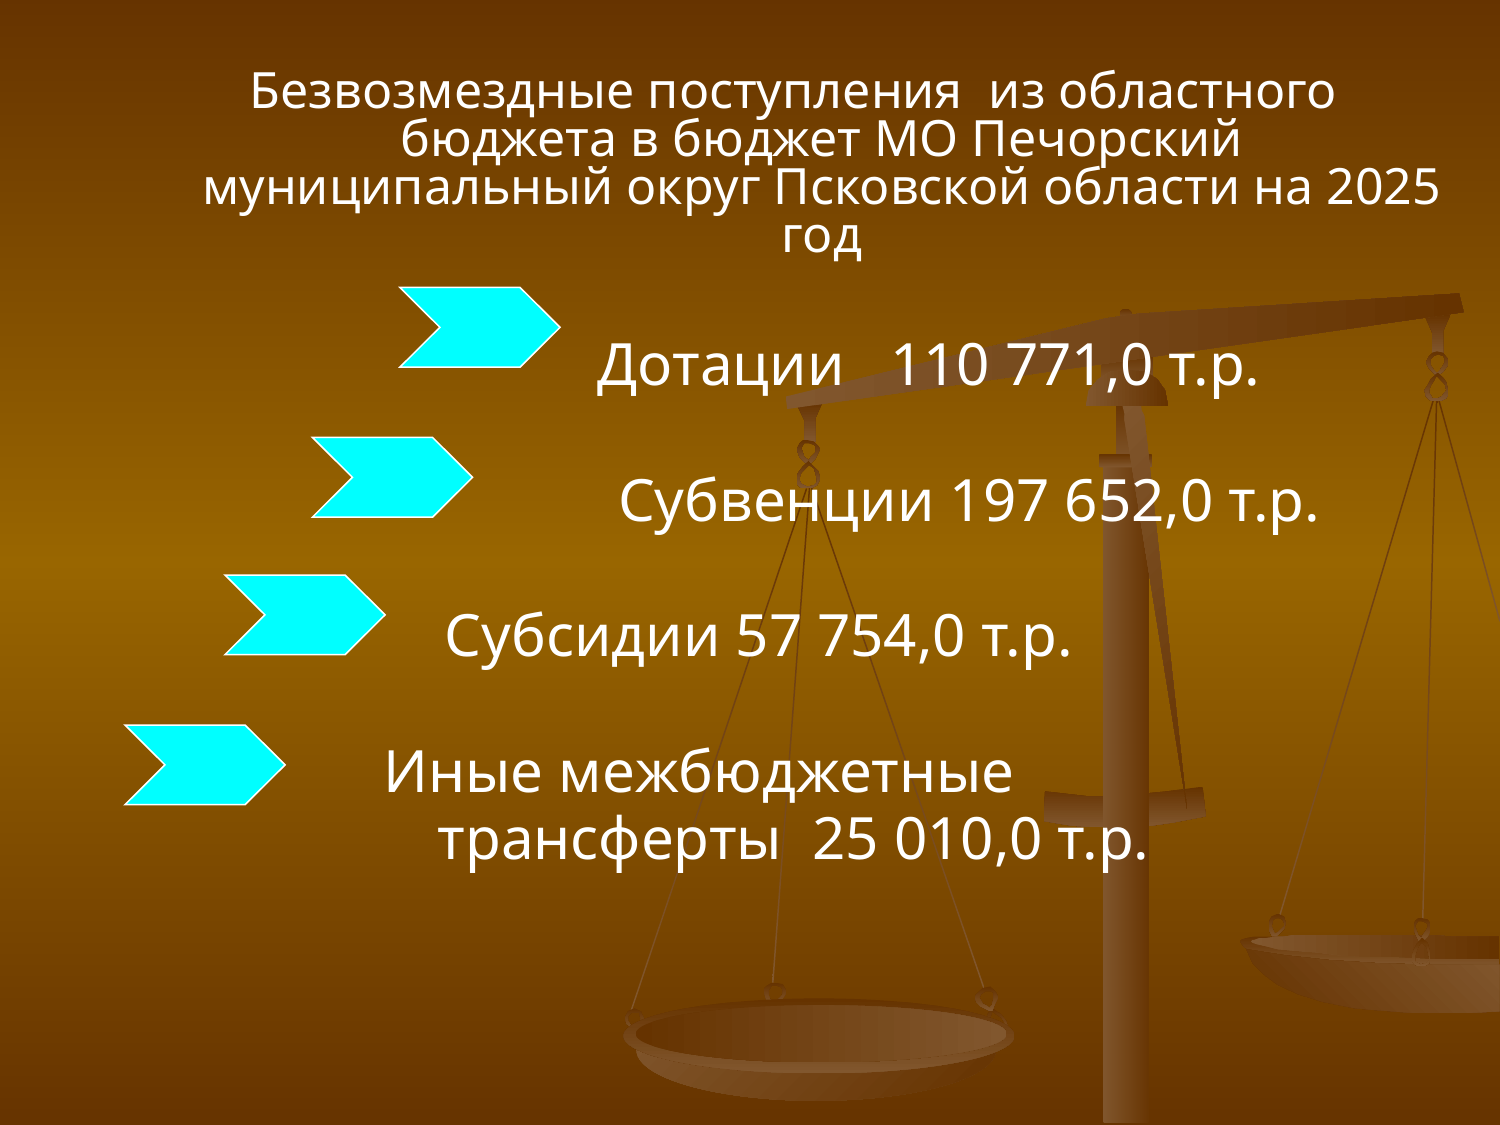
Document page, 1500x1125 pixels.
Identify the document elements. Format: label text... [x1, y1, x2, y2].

text_box [224, 575, 386, 655]
text_box [124, 725, 286, 805]
text_box [399, 287, 561, 368]
text_box [312, 437, 473, 518]
list Безвозмездные поступления из областного бюджета в бюджет МО Печорский муниципальный округ Псковской области на 2025 год Дотации 110 771,0 т.р. Субвенции 197 652,0 т.р. Субсидии 57 754,0 т.р. Иные межбюджетные трансферты 25 010,0 т.р. [124, 62, 1463, 1088]
